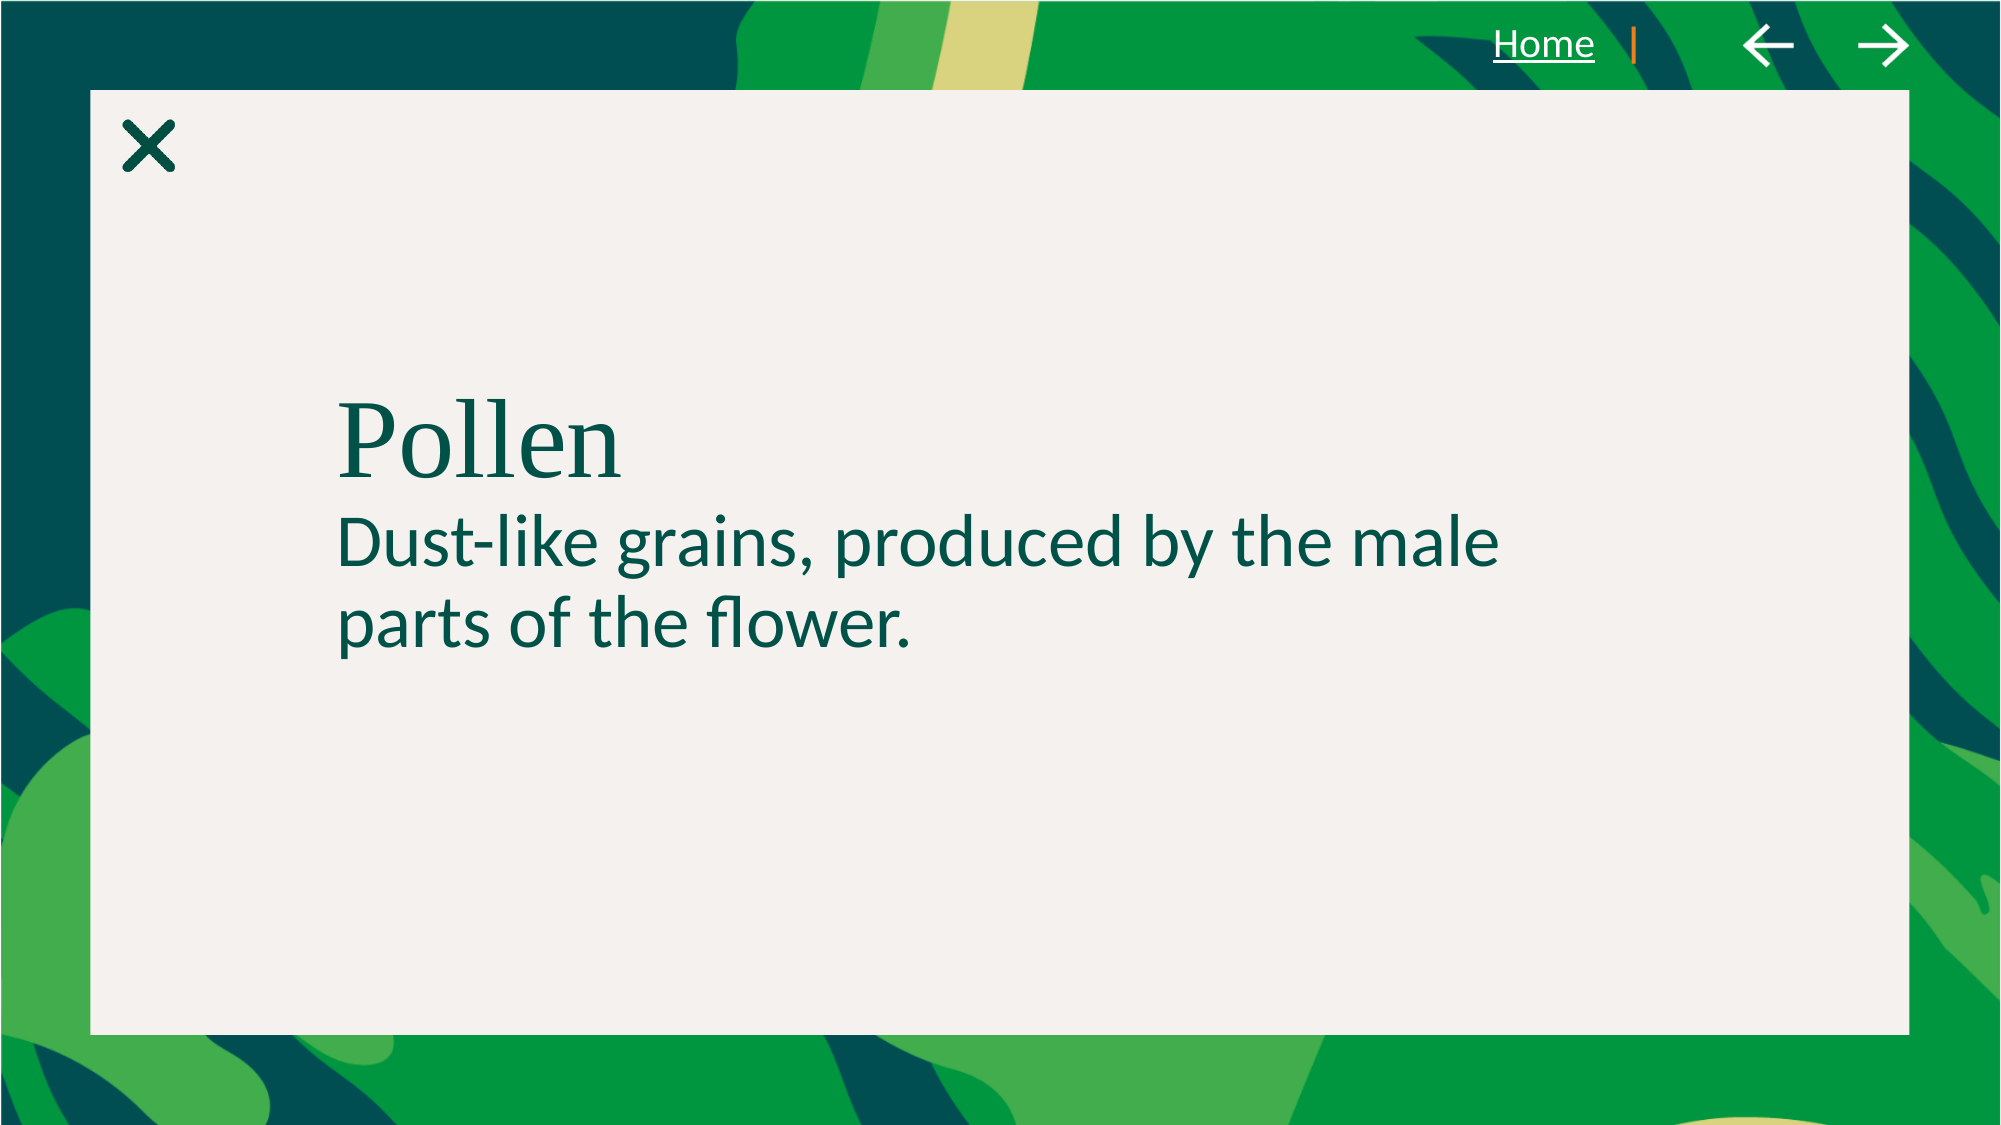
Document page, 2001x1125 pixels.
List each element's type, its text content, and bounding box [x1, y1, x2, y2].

title Pollen Dust-like grains, produced by the male parts of the flower. [321, 372, 437, 863]
text_box [1563, 89, 1911, 1036]
text_box Home | [1563, 25, 1682, 74]
picture [3, 0, 2001, 1125]
text_box [89, 89, 437, 1036]
